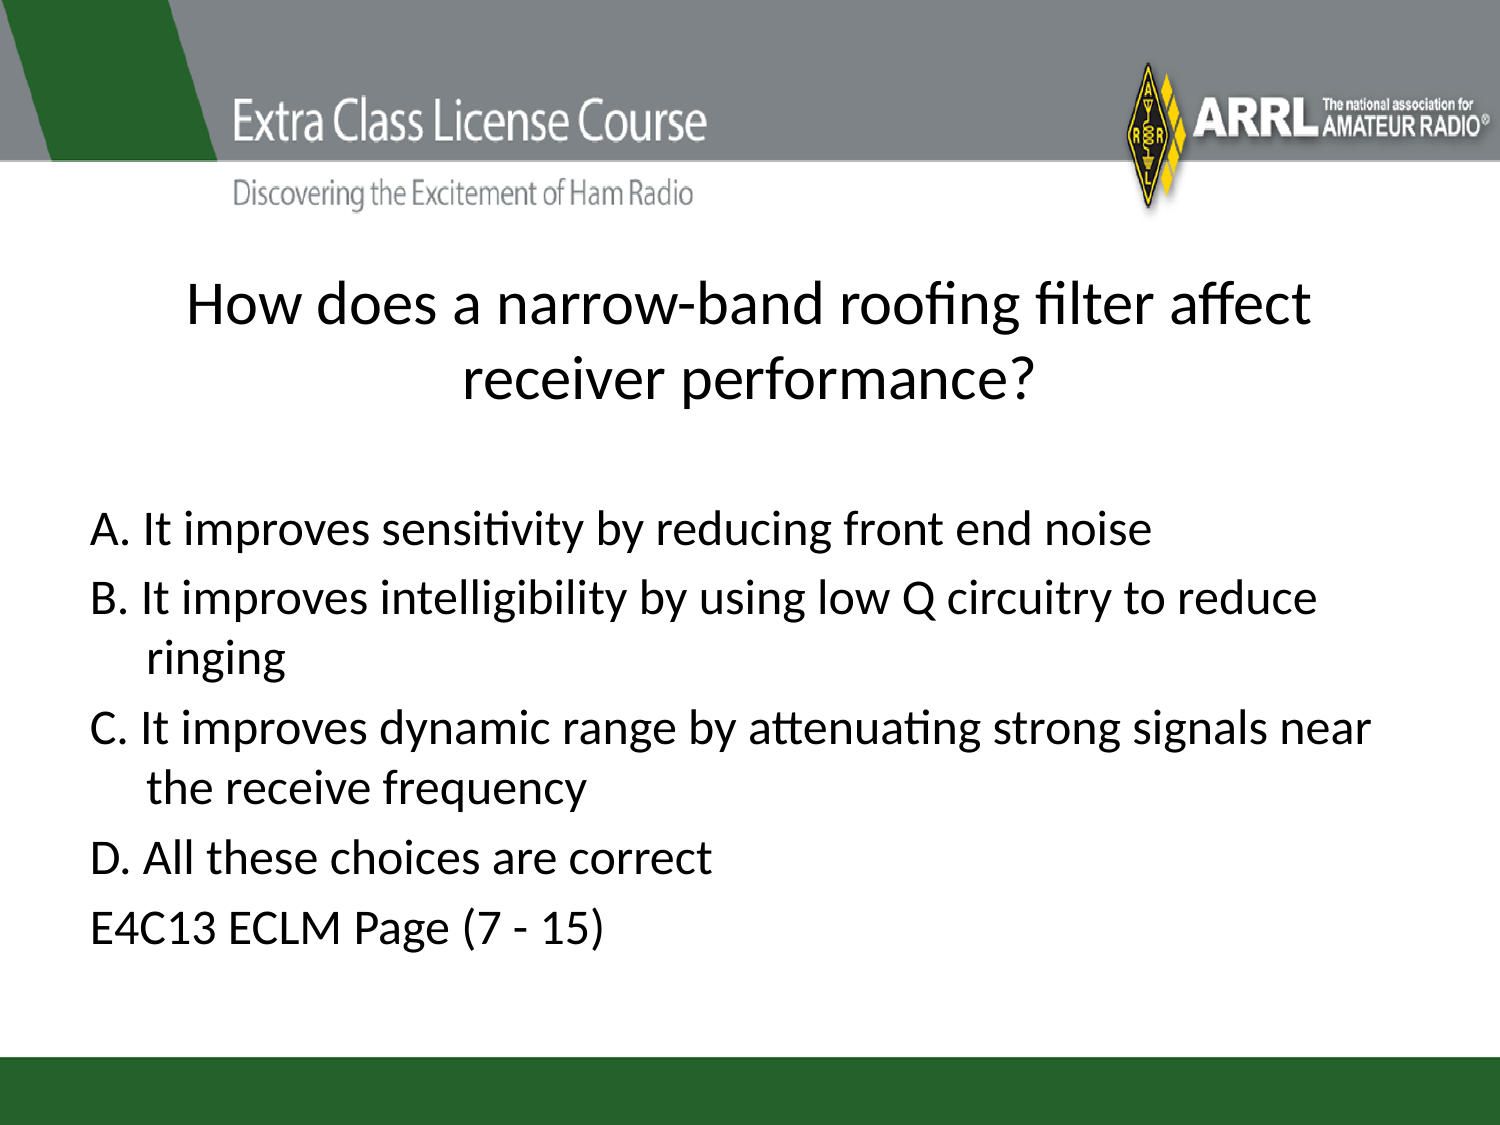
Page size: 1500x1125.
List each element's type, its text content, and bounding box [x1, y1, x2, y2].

title How does a narrow-band roofing filter affect receiver performance? [75, 254, 1425, 435]
picture [0, 0, 1500, 1125]
list A. It improves sensitivity by reducing front end noise B. It improves intelligibility by using low Q circuitry to reduce ringing C. It improves dynamic range by attenuating strong signals near the receive frequency D. All these choices are correct E4C13 ECLM Page (7 - 15) [75, 487, 1425, 1005]
